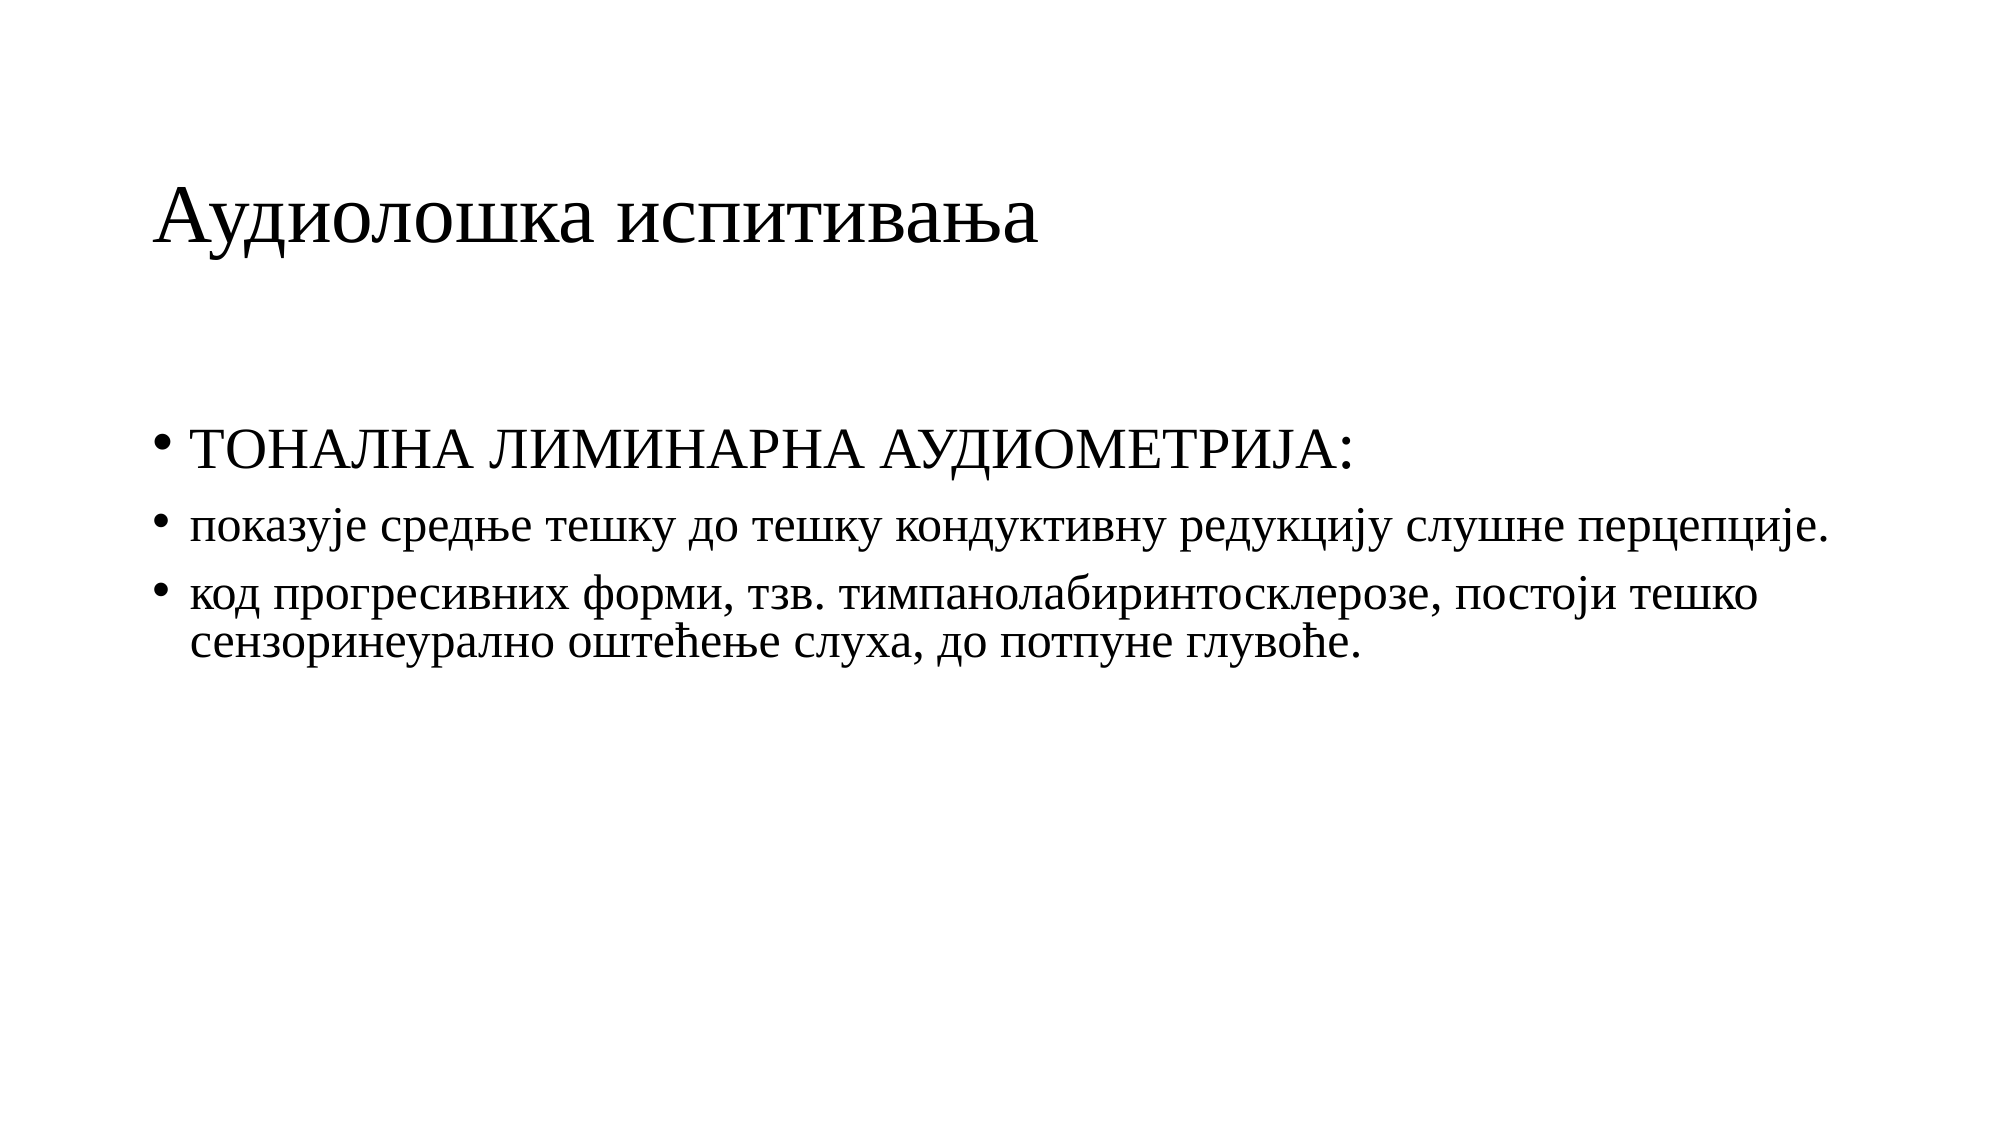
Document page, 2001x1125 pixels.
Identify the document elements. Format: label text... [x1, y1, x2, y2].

title Аудиолошка испитивања [137, 111, 1863, 330]
list ТОНАЛНА ЛИМИНАРНА АУДИОМЕТРИЈА: показује средње тешку до тешку кондуктивну редукцију слушне перцепције. код прогресивних форми, тзв. тимпанолабиринтосклерозе, постоји тешко сензоринеурално оштећење слуха, до потпуне глувоће. [137, 330, 1863, 1014]
